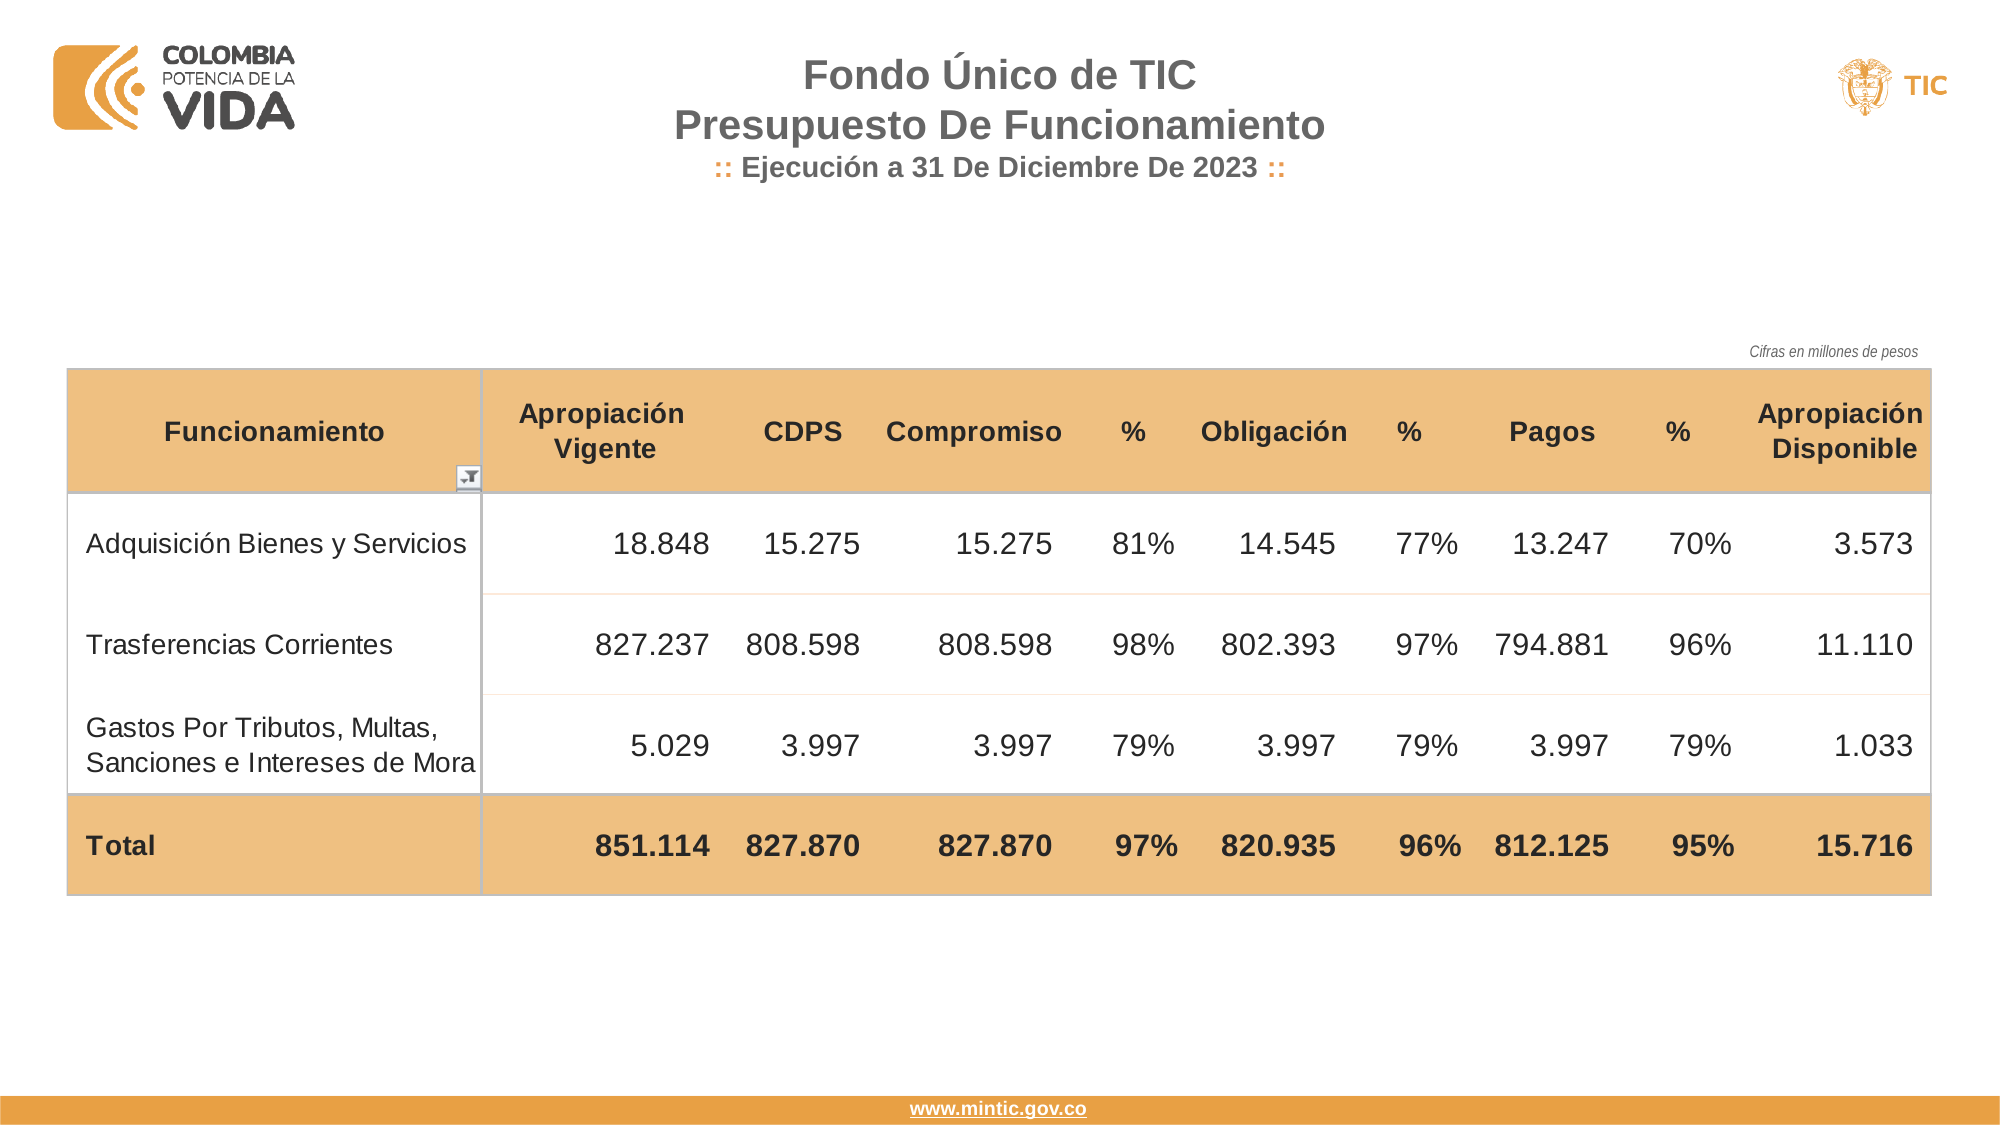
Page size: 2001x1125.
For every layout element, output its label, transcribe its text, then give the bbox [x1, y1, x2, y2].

picture [0, 0, 2001, 1125]
text_box Cifras en millones de pesos [1578, 333, 1934, 368]
text_box Fondo Único de TIC Presupuesto De Funcionamiento :: Ejecución a 31 De Diciembre De 2023 :: [382, 40, 1618, 191]
text_box www.mintic.gov.co [908, 1094, 1092, 1120]
